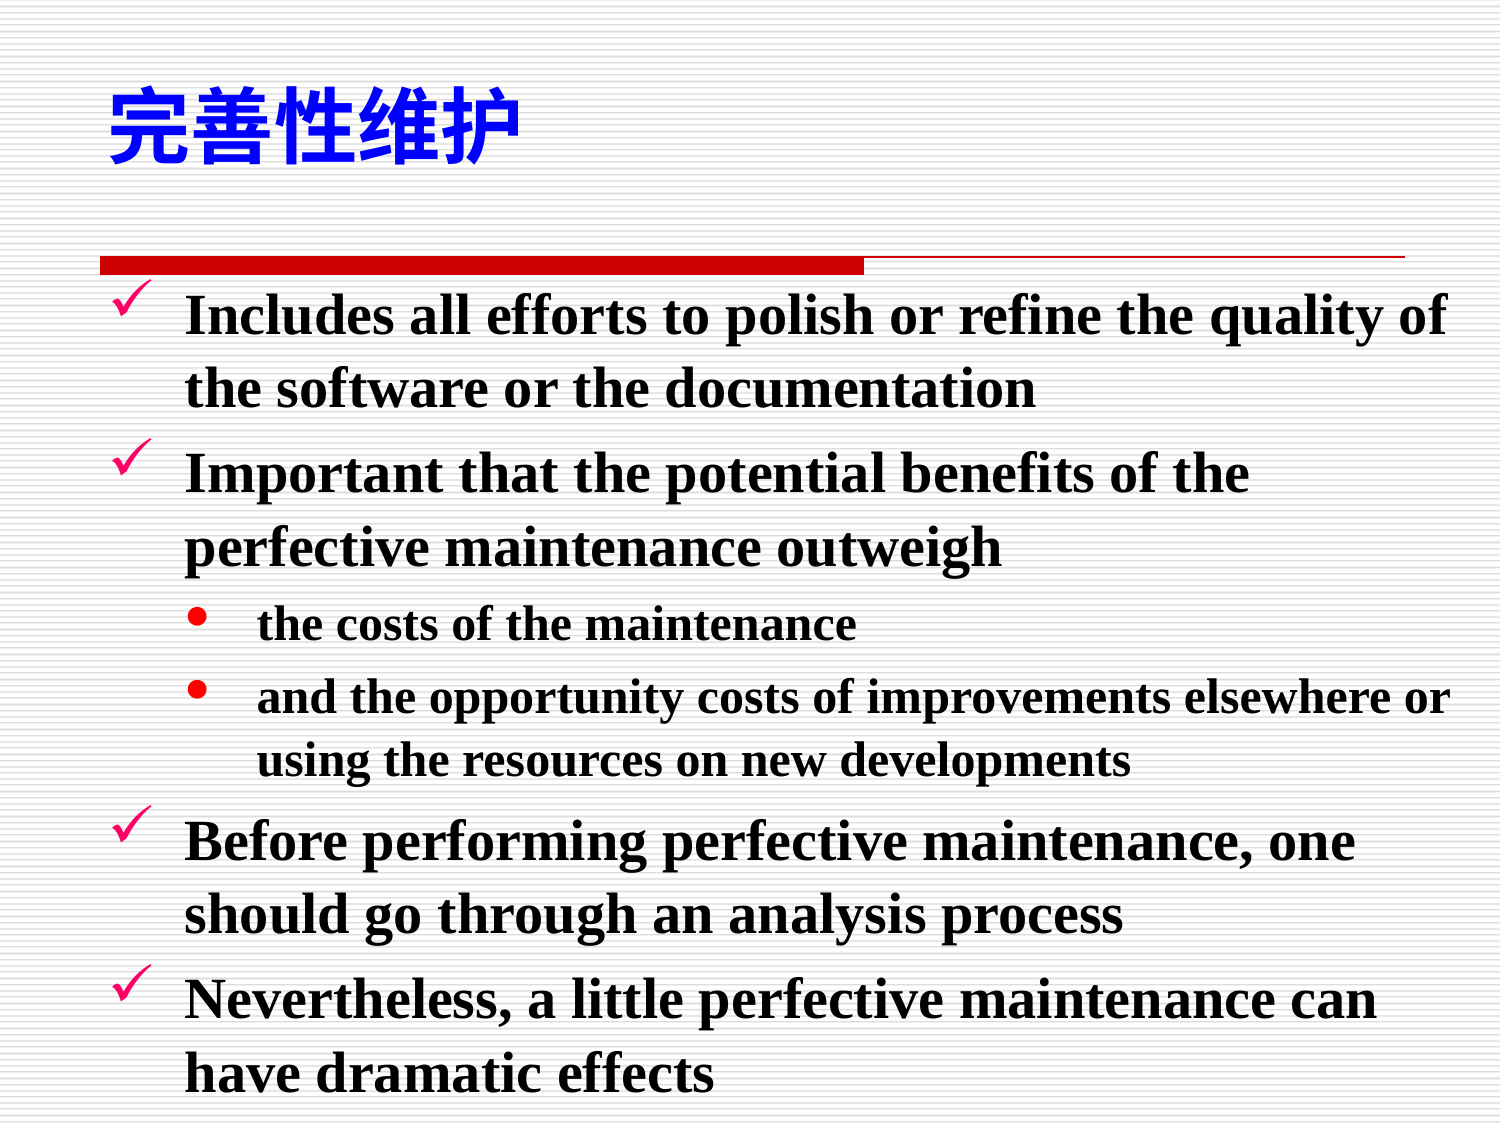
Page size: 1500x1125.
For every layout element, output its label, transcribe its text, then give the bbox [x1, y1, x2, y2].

text_box Includes all efforts to polish or refine the quality of the software or the documentation Important that the potential benefits of the perfective maintenance outweigh the costs of the maintenance and the opportunity costs of improvements elsewhere or using the resources on new developments Before performing perfective maintenance, one should go through an analysis process Nevertheless, a little perfective maintenance can have dramatic effects [92, 265, 1500, 1117]
picture [0, 0, 1500, 1125]
text_box 完善性维护 [92, 67, 1268, 181]
